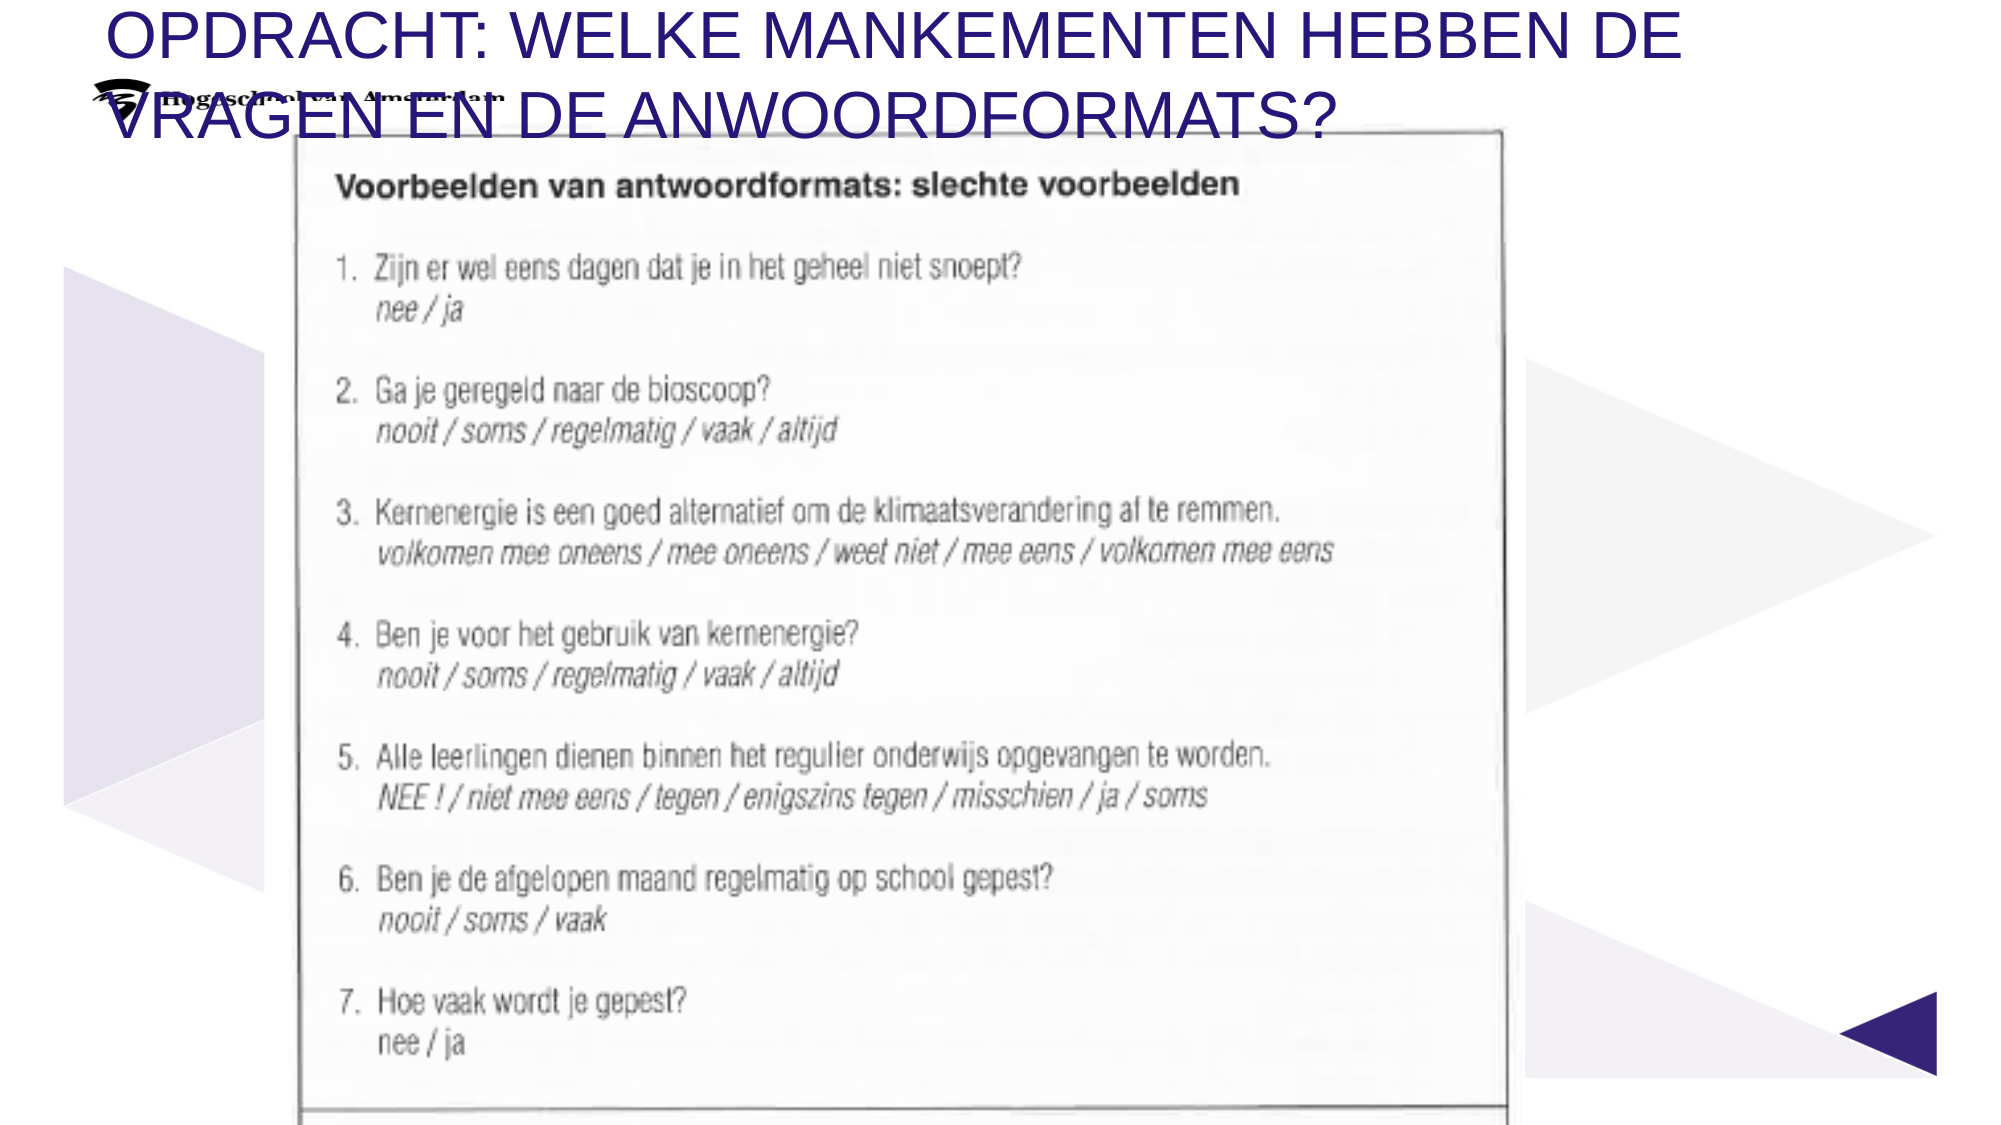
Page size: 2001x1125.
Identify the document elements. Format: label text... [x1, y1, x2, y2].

title Opdracht: welke mankementen hebben de vragen en de anwoordformats? [90, 0, 1891, 166]
picture [0, 0, 2001, 1125]
